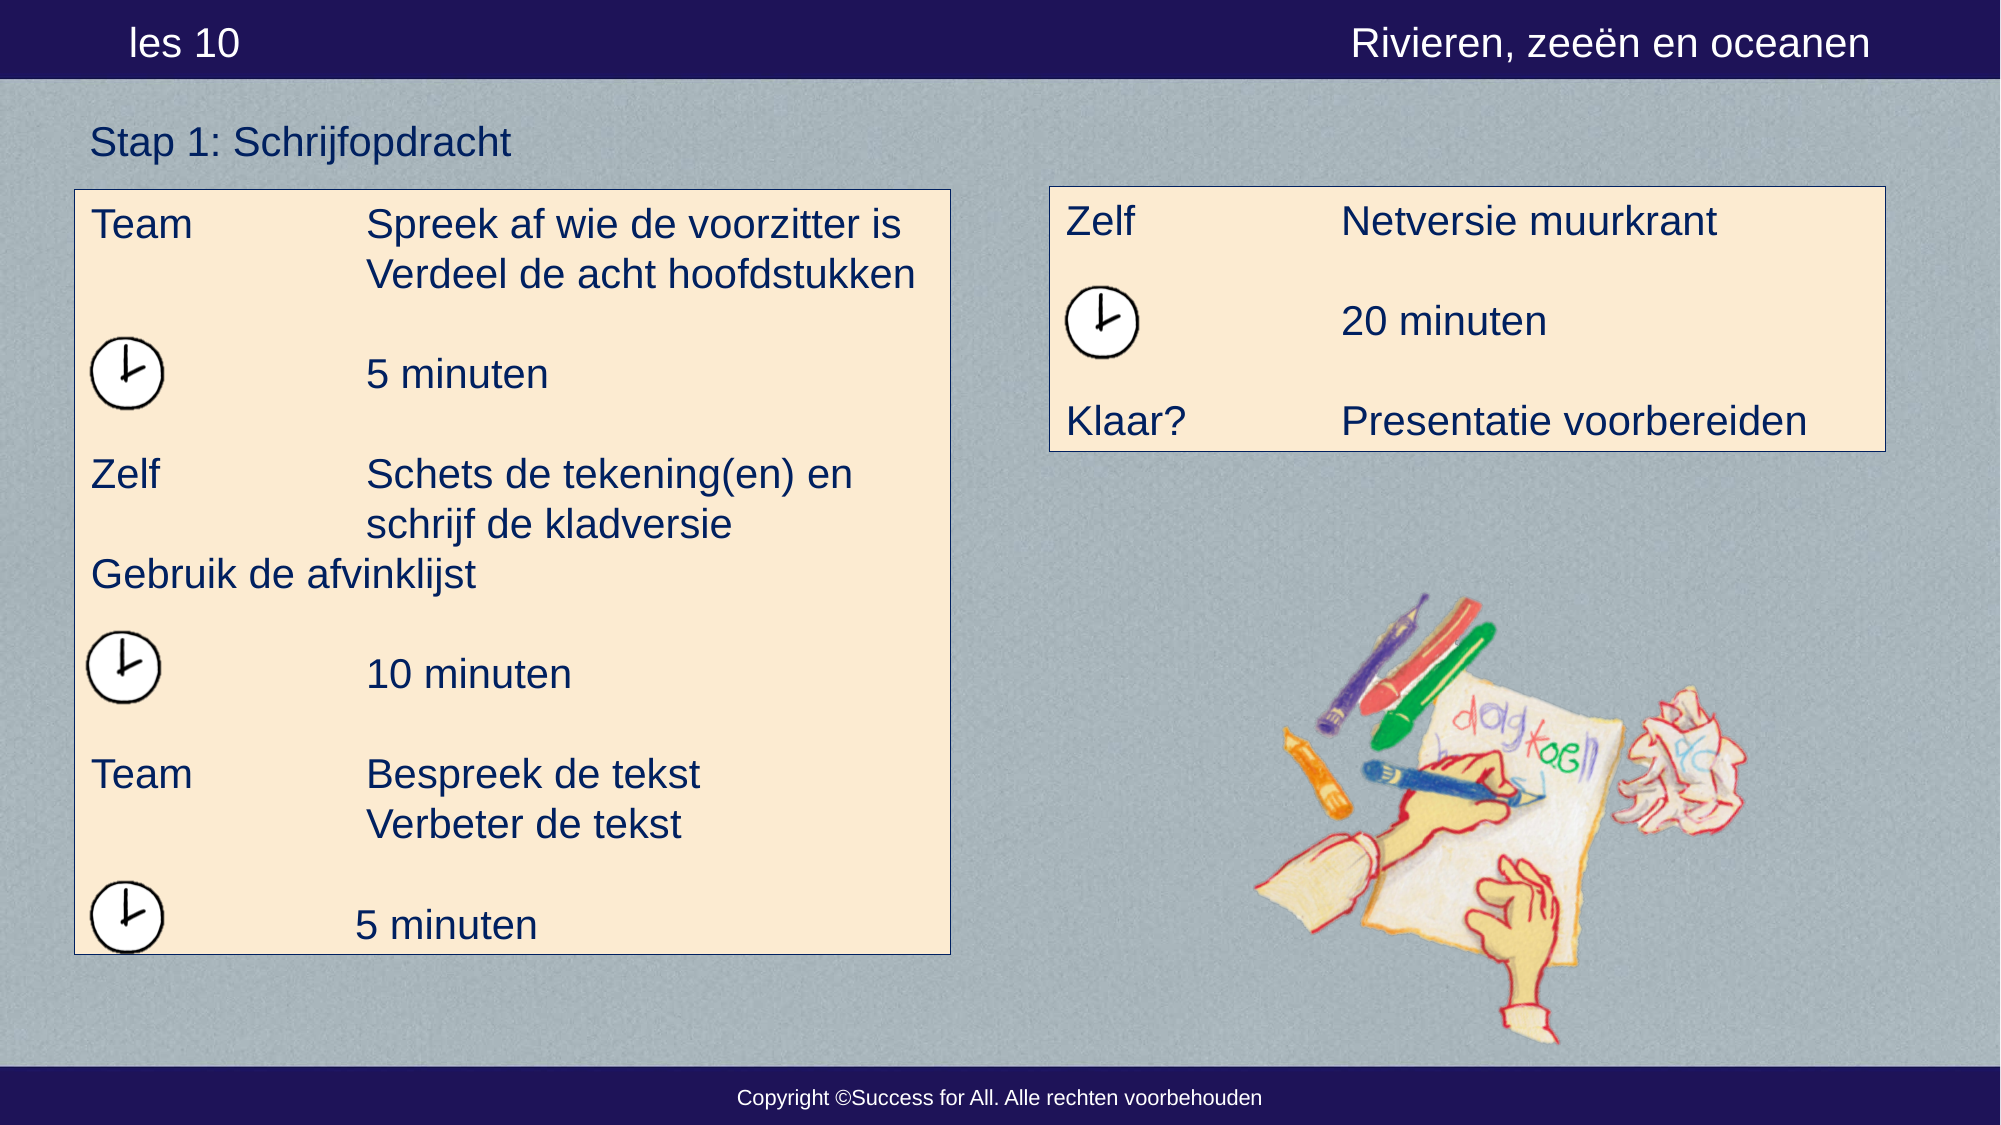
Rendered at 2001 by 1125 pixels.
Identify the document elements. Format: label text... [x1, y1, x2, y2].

text_box Team Spreek af wie de voorzitter is Verdeel de acht hoofdstukken 5 minuten Zelf Schets de tekening(en) en schrijf de kladversie Gebruik de afvinklijst 10 minuten Team Bespreek de tekst Verbeter de tekst 5 minuten [74, 189, 951, 955]
text_box Copyright ©Success for All. Alle rechten voorbehouden [0, 1075, 2000, 1125]
text_box Rivieren, zeeën en oceanen [999, 8, 1886, 123]
picture [0, 0, 2001, 1125]
text_box Zelf Netversie muurkrant 20 minuten Klaar? Presentatie voorbereiden [1049, 186, 1886, 452]
text_box Stap 1: Schrijfopdracht [74, 107, 867, 173]
text_box les 10 [114, 8, 354, 73]
